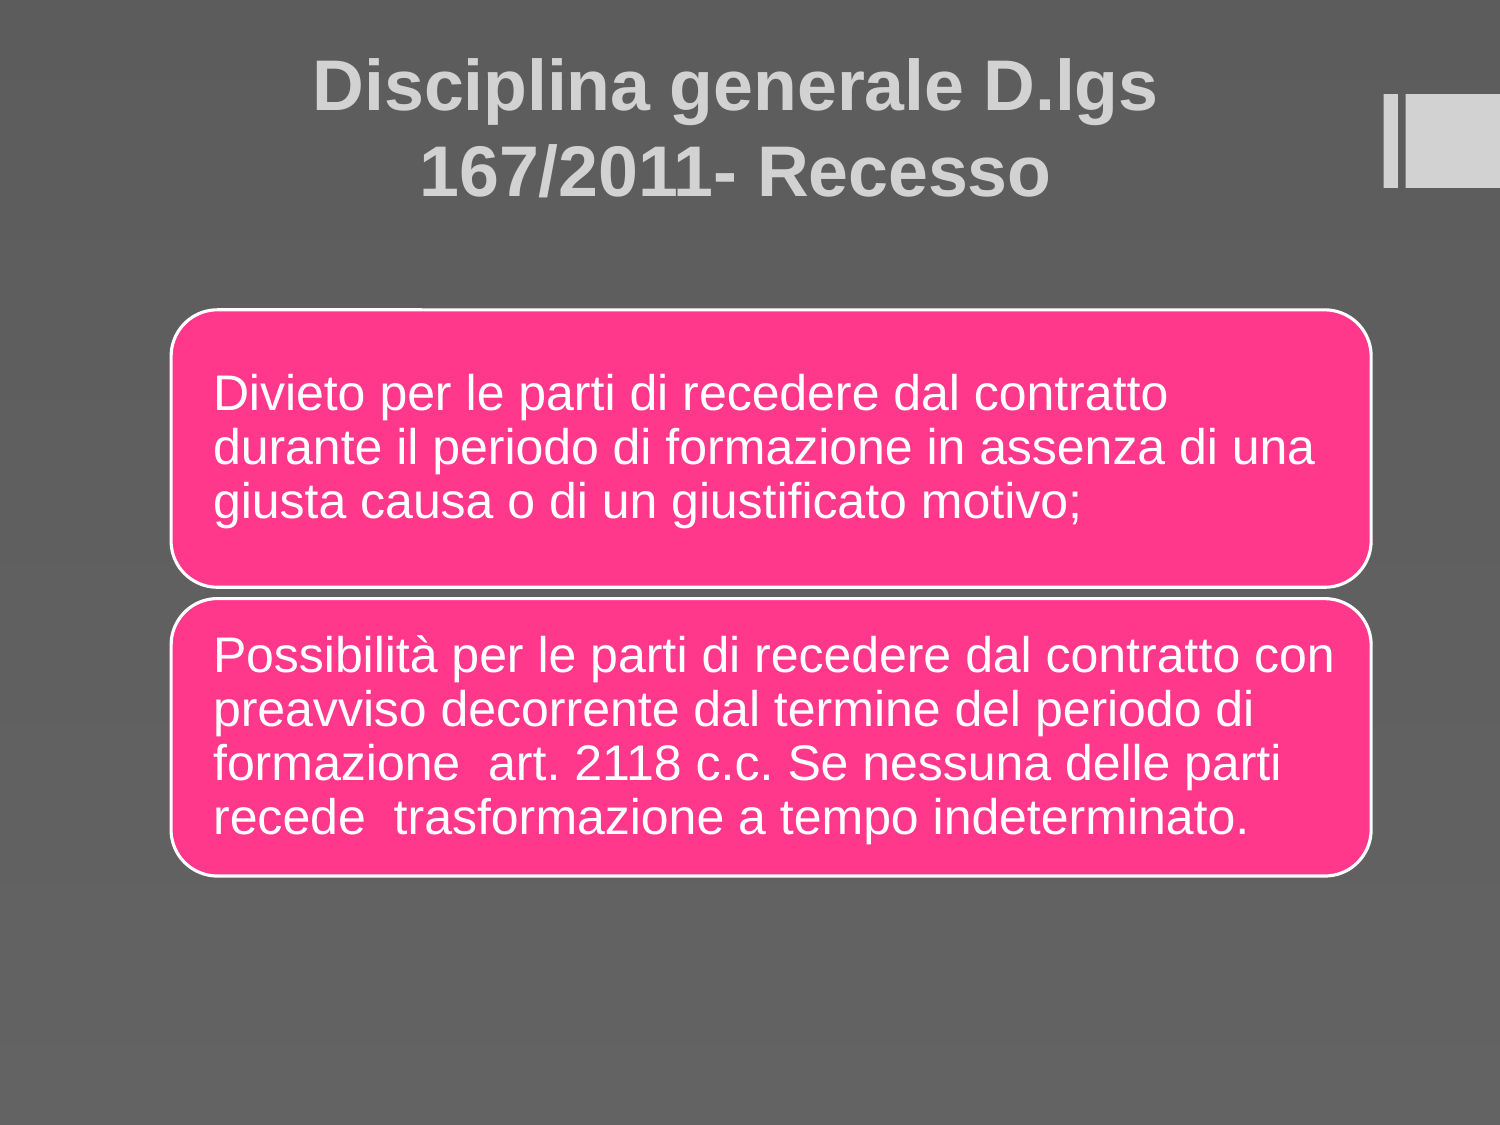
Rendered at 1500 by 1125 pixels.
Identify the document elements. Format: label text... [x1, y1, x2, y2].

title Disciplina generale D.lgs 167/2011- Recesso [135, 30, 1336, 219]
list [170, 302, 1372, 884]
